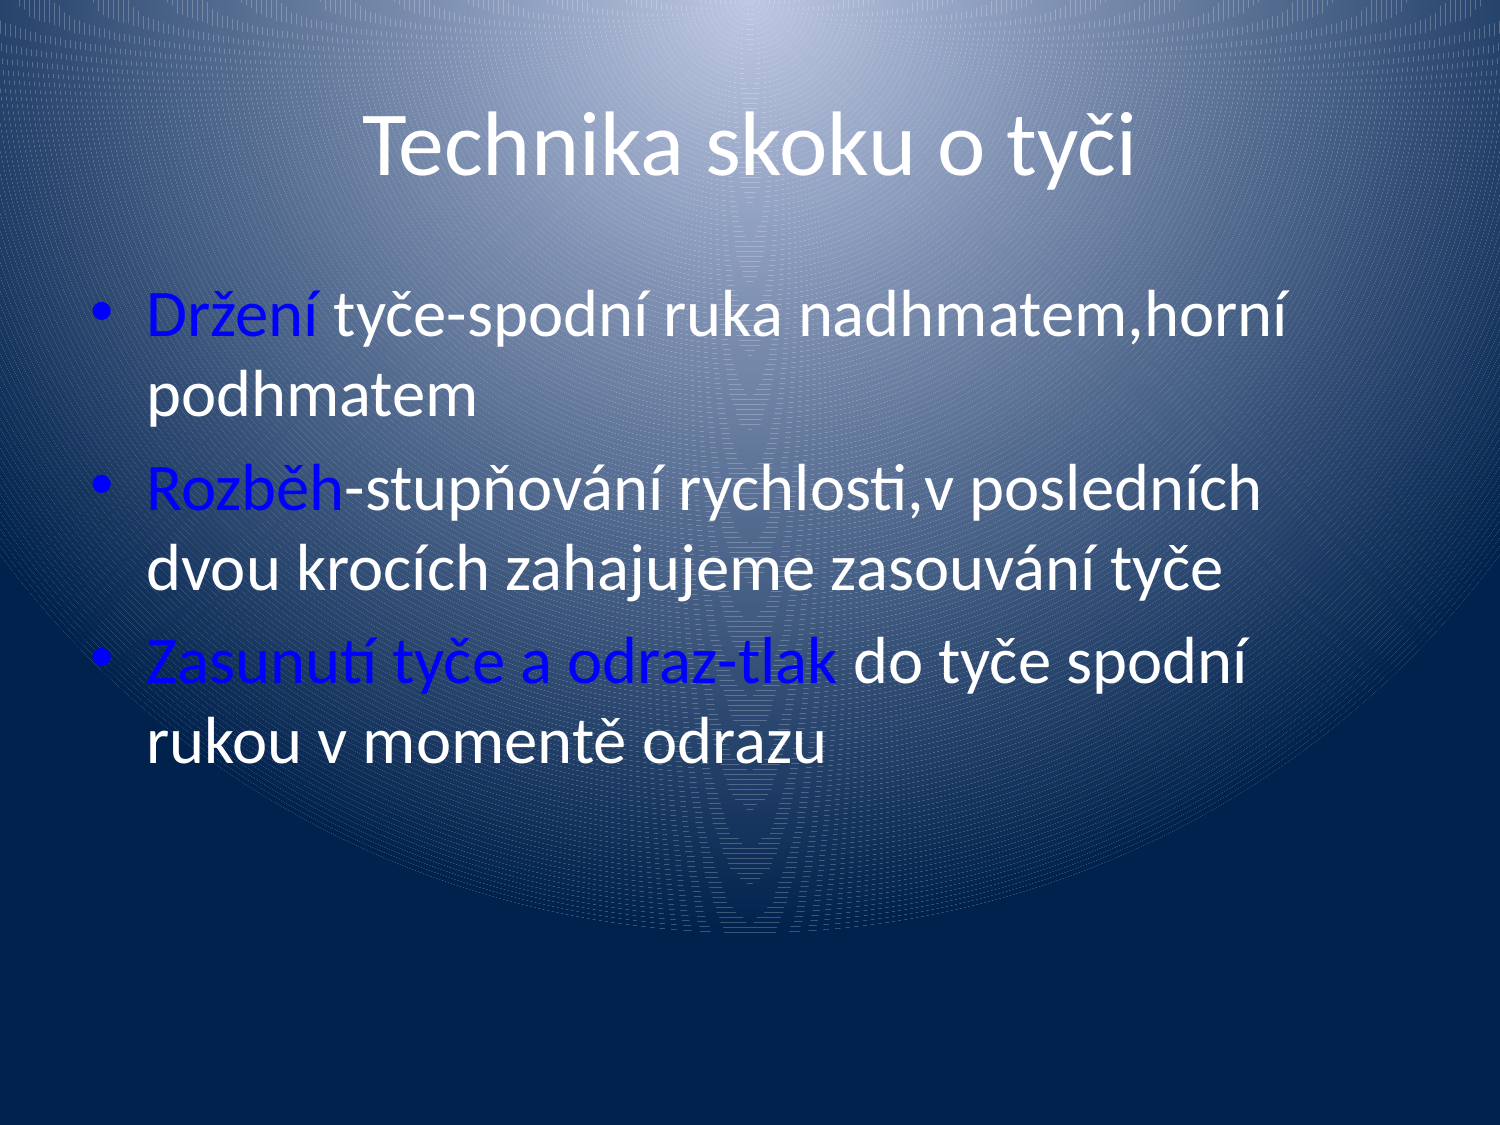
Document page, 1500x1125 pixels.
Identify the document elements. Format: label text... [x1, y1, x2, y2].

list Držení tyče-spodní ruka nadhmatem,horní podhmatem Rozběh-stupňování rychlosti,v posledních dvou krocích zahajujeme zasouvání tyče Zasunutí tyče a odraz-tlak do tyče spodní rukou v momentě odrazu [75, 262, 1425, 1005]
title Technika skoku o tyči [75, 45, 1425, 233]
